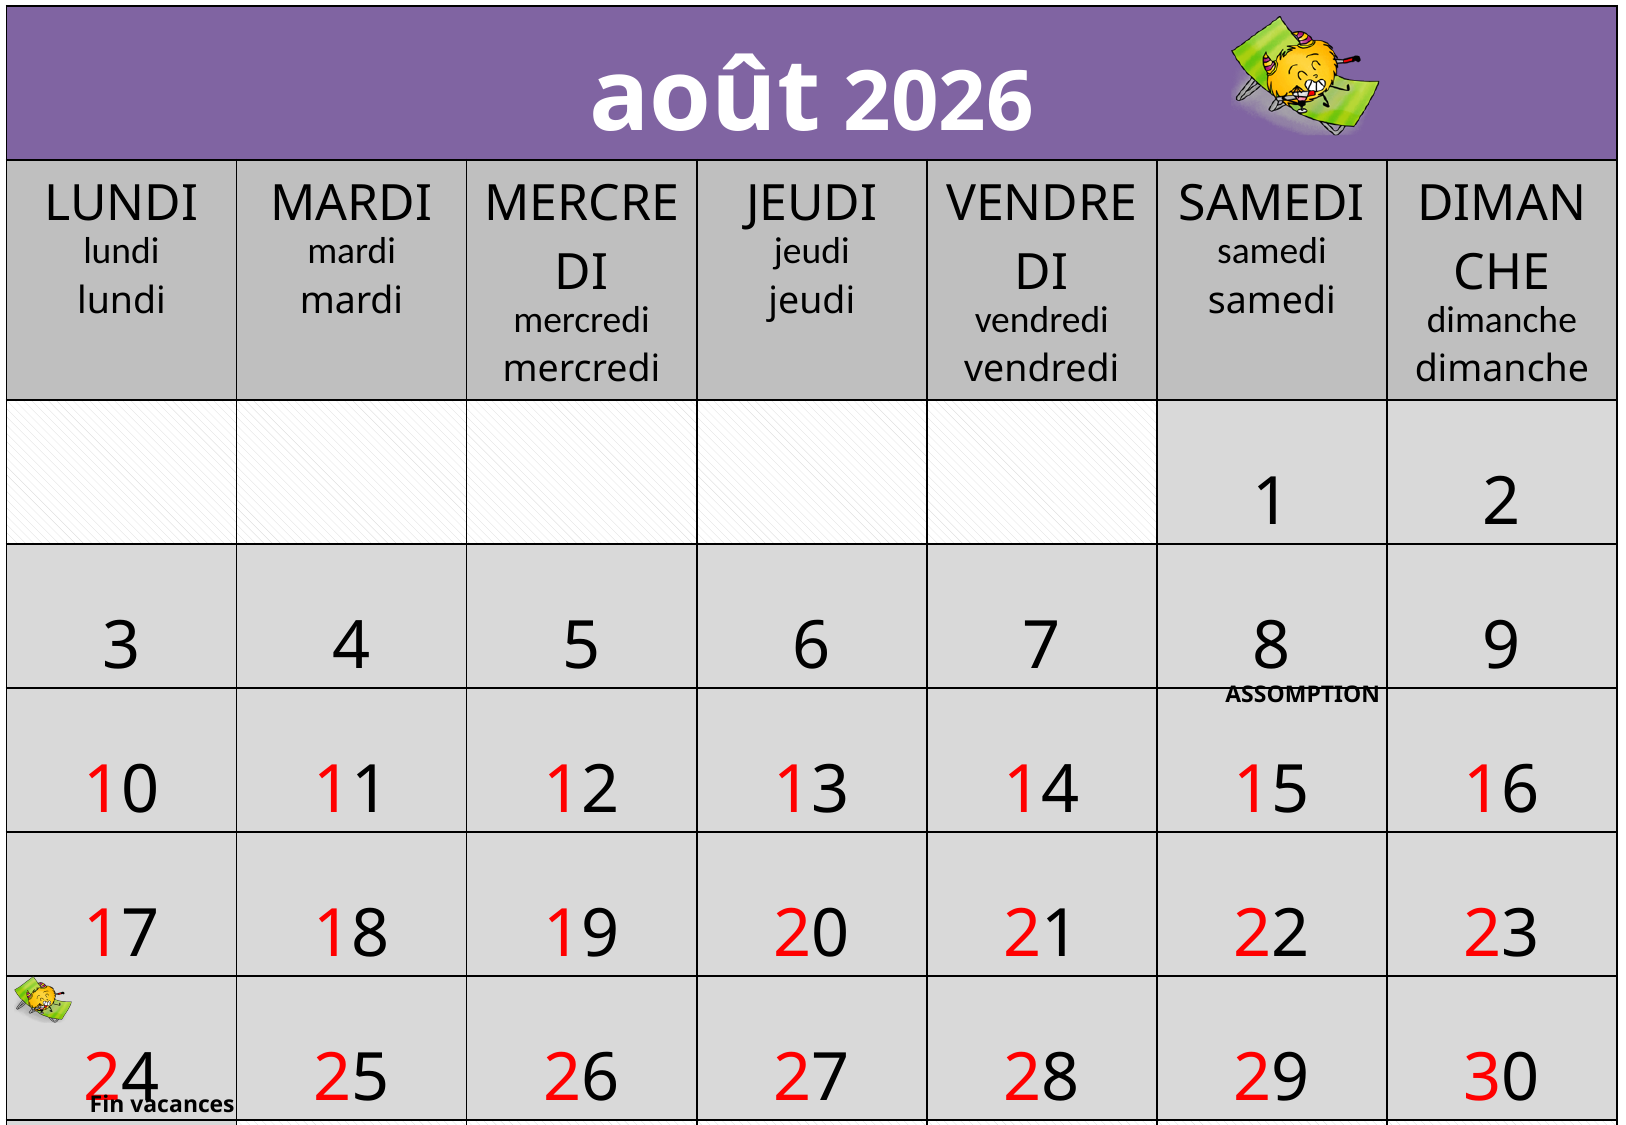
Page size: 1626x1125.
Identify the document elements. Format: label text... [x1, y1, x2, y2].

table_cell 19 [467, 833, 696, 975]
table_cell 7 [928, 545, 1156, 687]
table_cell [928, 401, 1156, 543]
table_cell 30 [1388, 977, 1616, 1119]
table_cell 6 [698, 545, 926, 687]
table_cell 20 [698, 833, 926, 975]
table_cell 1 [1158, 401, 1386, 543]
table_cell 23 [1388, 833, 1616, 975]
table_cell 16 [1388, 689, 1616, 831]
table_cell 21 [928, 833, 1156, 975]
table_cell SAMEDI samedi samedi [1158, 161, 1386, 399]
table_cell MARDI mardi mardi [237, 161, 466, 399]
table_cell [698, 1121, 926, 1125]
table_cell 22 [1158, 833, 1386, 975]
table_cell [237, 401, 466, 543]
table_cell [467, 1121, 696, 1125]
table_cell 24 [7, 977, 236, 1119]
table_cell 11 [237, 689, 466, 831]
table_cell [698, 401, 926, 543]
table_cell LUNDI lundi lundi [7, 161, 236, 399]
table_cell 18 [237, 833, 466, 975]
table_cell 29 [1158, 977, 1386, 1119]
table_cell 2 [1388, 401, 1616, 543]
text_box Fin vacances [74, 1082, 262, 1125]
table_cell 25 [237, 977, 466, 1119]
table_cell 31 [7, 1121, 74, 1125]
table_cell 13 [698, 689, 926, 831]
table_cell [928, 1121, 1156, 1125]
table_cell VENDREDI vendredi vendredi [928, 161, 1156, 399]
table_cell 17 [7, 833, 236, 975]
table_cell 12 [467, 689, 696, 831]
table_cell MERCREDI mercredi mercredi [467, 161, 696, 399]
table_header août 2026 [7, 7, 1616, 159]
text_box ASSOMPTION [1189, 672, 1396, 715]
table_cell 9 [1388, 545, 1616, 687]
table_cell [262, 1121, 466, 1125]
table_cell 8 [1158, 545, 1386, 687]
table_cell 10 [7, 689, 236, 831]
table_cell JEUDI jeudi jeudi [698, 161, 926, 399]
table_cell 26 [467, 977, 696, 1119]
table_cell [7, 401, 236, 543]
table_cell [1388, 1121, 1616, 1125]
table_cell 27 [698, 977, 926, 1119]
table_cell 28 [928, 977, 1156, 1119]
table_cell DIMANCHE dimanche dimanche [1388, 161, 1616, 399]
table_cell 3 [7, 545, 236, 687]
picture [1230, 15, 1380, 136]
table_cell [1158, 1121, 1386, 1125]
table_cell 5 [467, 545, 696, 687]
table_cell 4 [237, 545, 466, 687]
table_cell 14 [928, 689, 1156, 831]
picture [14, 976, 72, 1023]
table_cell 15 [1158, 689, 1386, 831]
table_cell [467, 401, 696, 543]
